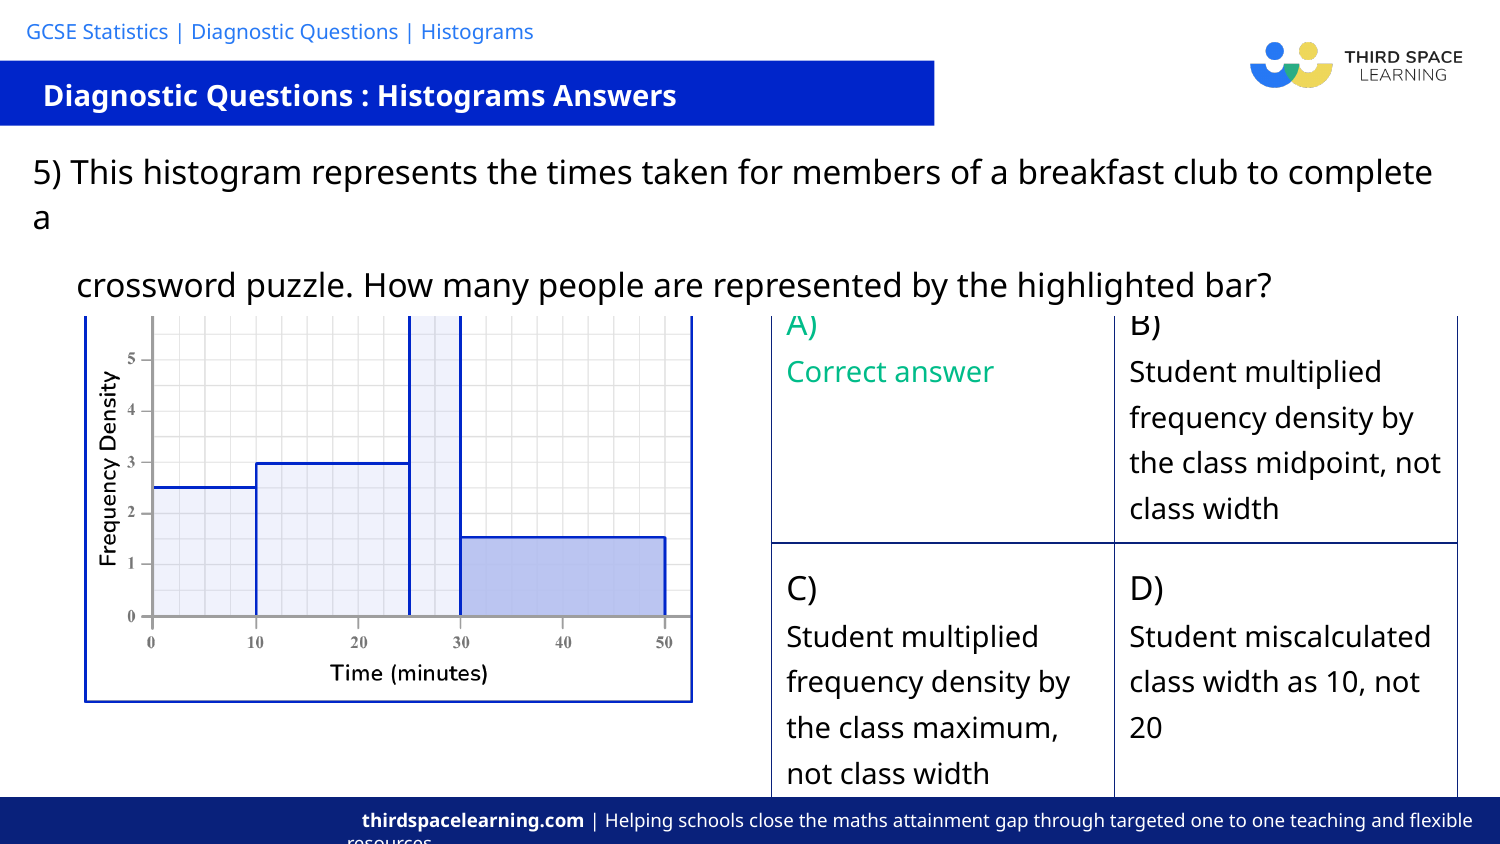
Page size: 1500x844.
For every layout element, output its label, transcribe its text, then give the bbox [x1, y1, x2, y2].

picture [84, 281, 693, 703]
table_header 5) This histogram represents the times taken for members of a breakfast club to complete a crossword puzzle. How many people are represented by the highlighted bar? [19, 142, 1474, 314]
picture [1250, 33, 1465, 99]
text_box Diagnostic Questions : Histograms Answers [27, 61, 778, 127]
